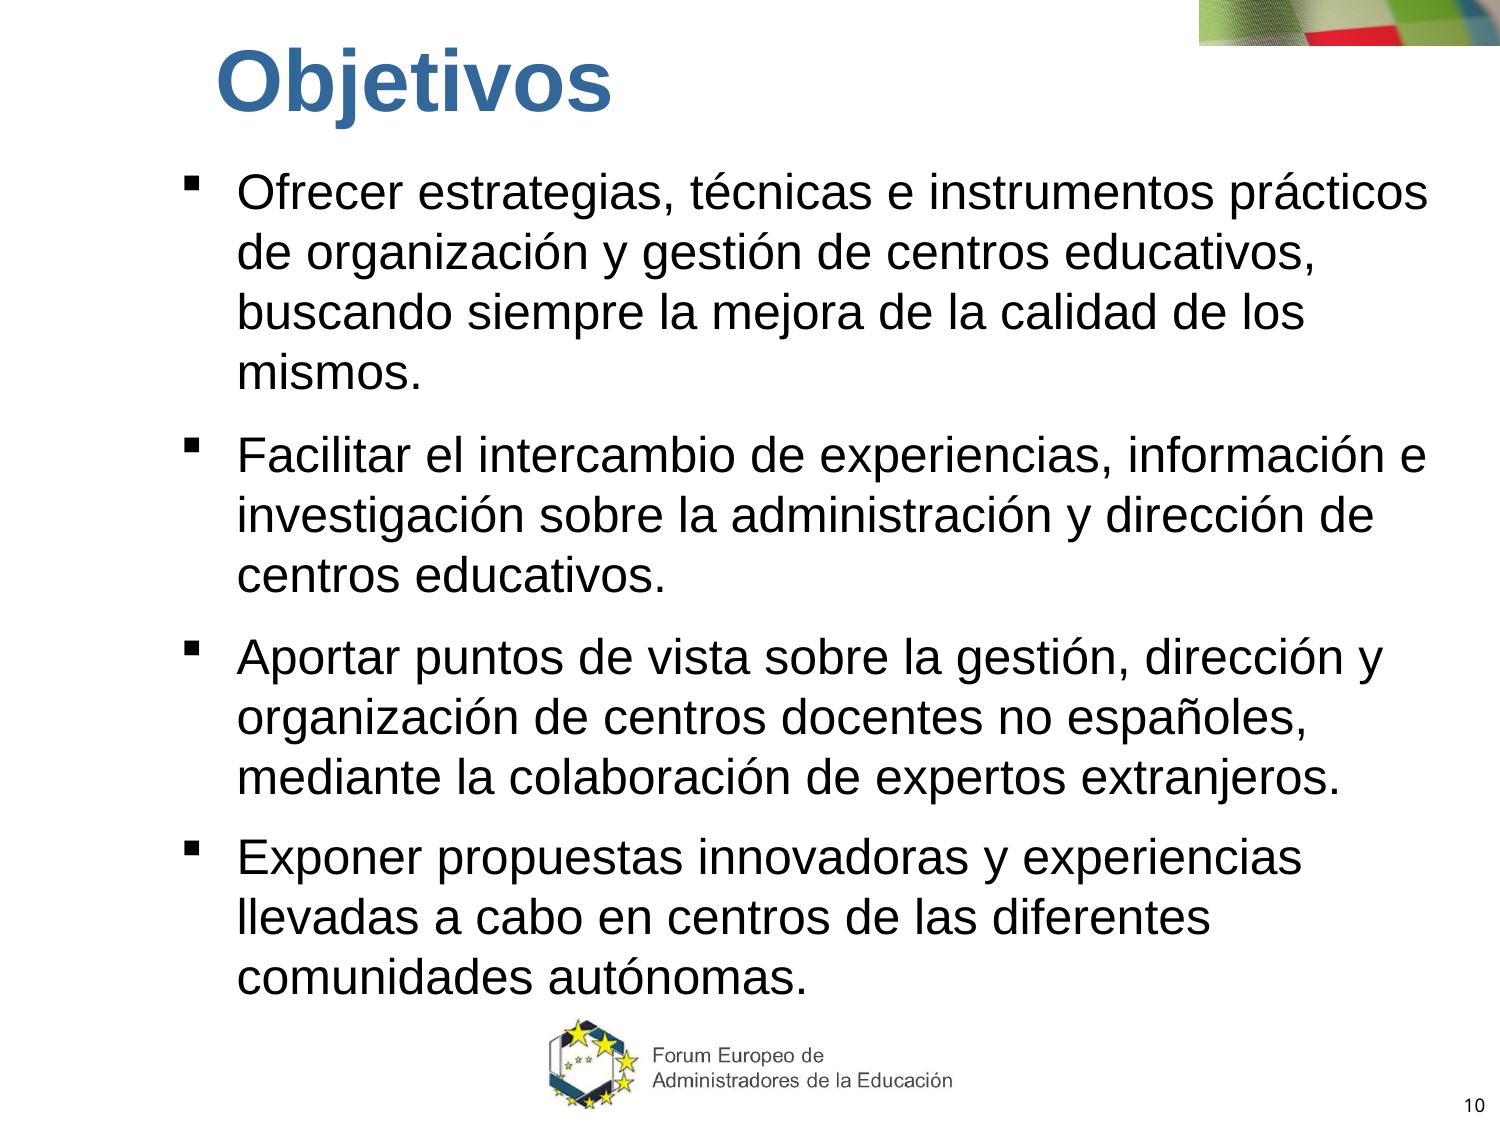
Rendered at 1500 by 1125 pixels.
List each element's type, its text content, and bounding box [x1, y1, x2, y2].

text_box Objetivos [201, 16, 630, 136]
text_box Ofrecer estrategias, técnicas e instrumentos prácticos de organización y gestión de centros educativos, buscando siempre la mejora de la calidad de los mismos. Facilitar el intercambio de experiencias, información e investigación sobre la administración y dirección de centros educativos. Aportar puntos de vista sobre la gestión, dirección y organización de centros docentes no españoles, mediante la colaboración de expertos extranjeros. Exponer propuestas innovadoras y experiencias llevadas a cabo en centros de las diferentes comunidades autónomas. [165, 152, 1471, 1012]
picture [1199, 0, 1500, 46]
picture [548, 1018, 966, 1109]
text_box 10 [1420, 1086, 1500, 1125]
